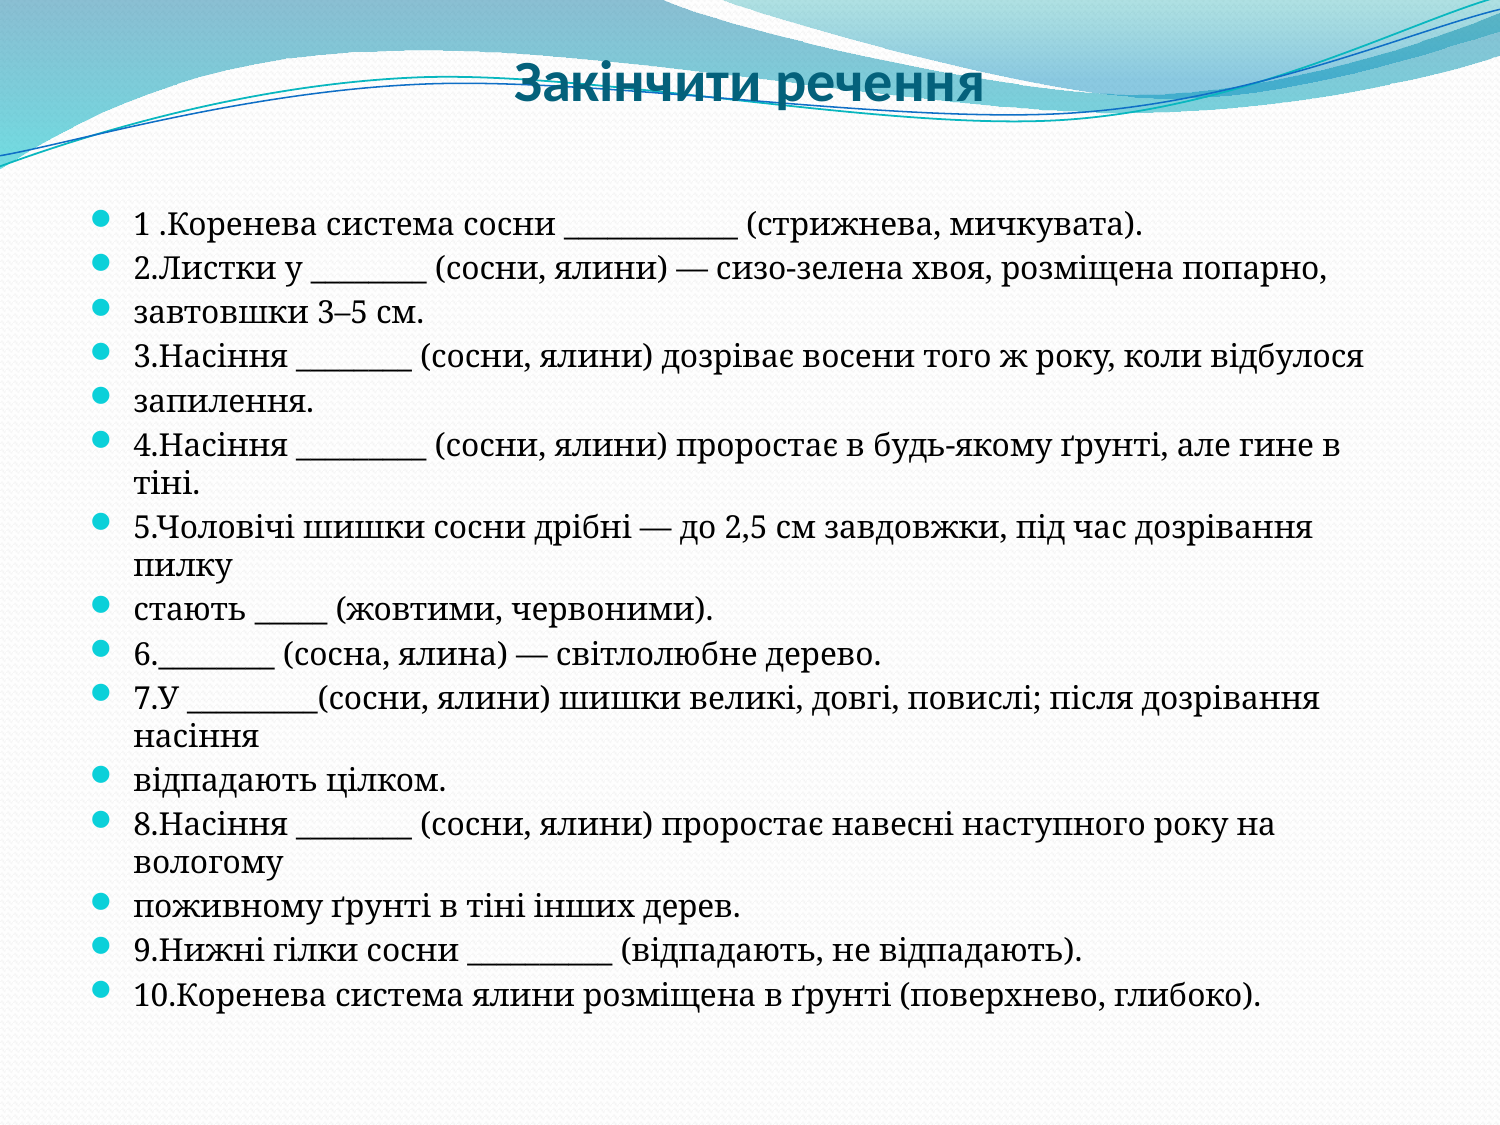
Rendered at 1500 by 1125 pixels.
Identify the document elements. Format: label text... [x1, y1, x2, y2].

title Закінчити речення [75, 0, 1425, 114]
list 1 .Коренева система сосни ____________ (стрижнева, мичкувата). 2.Листки у ________ (сосни, ялини) — сизо-зелена хвоя, розміщена попарно, завтовшки 3–5 см. 3.Насіння ________ (сосни, ялини) дозріває восени того ж року, коли відбулося запилення. 4.Насіння _________ (сосни, ялини) проростає в будь-якому ґрунті, але гине в тіні. 5.Чоловічі шишки сосни дрібні — до 2,5 см завдовжки, під час дозрівання пилку стають _____ (жовтими, червоними). 6.________ (сосна, ялина) — світлолюбне дерево. 7.У _________(сосни, ялини) шишки великі, довгі, повислі; після дозрівання насіння відпадають цілком. 8.Насіння ________ (сосни, ялини) проростає навесні наступного року на вологому поживному ґрунті в тіні інших дерев. 9.Нижні гілки сосни __________ (відпадають, не відпадають). 10.Коренева система ялини розміщена в ґрунті (поверхнево, глибоко). [75, 196, 1425, 1047]
